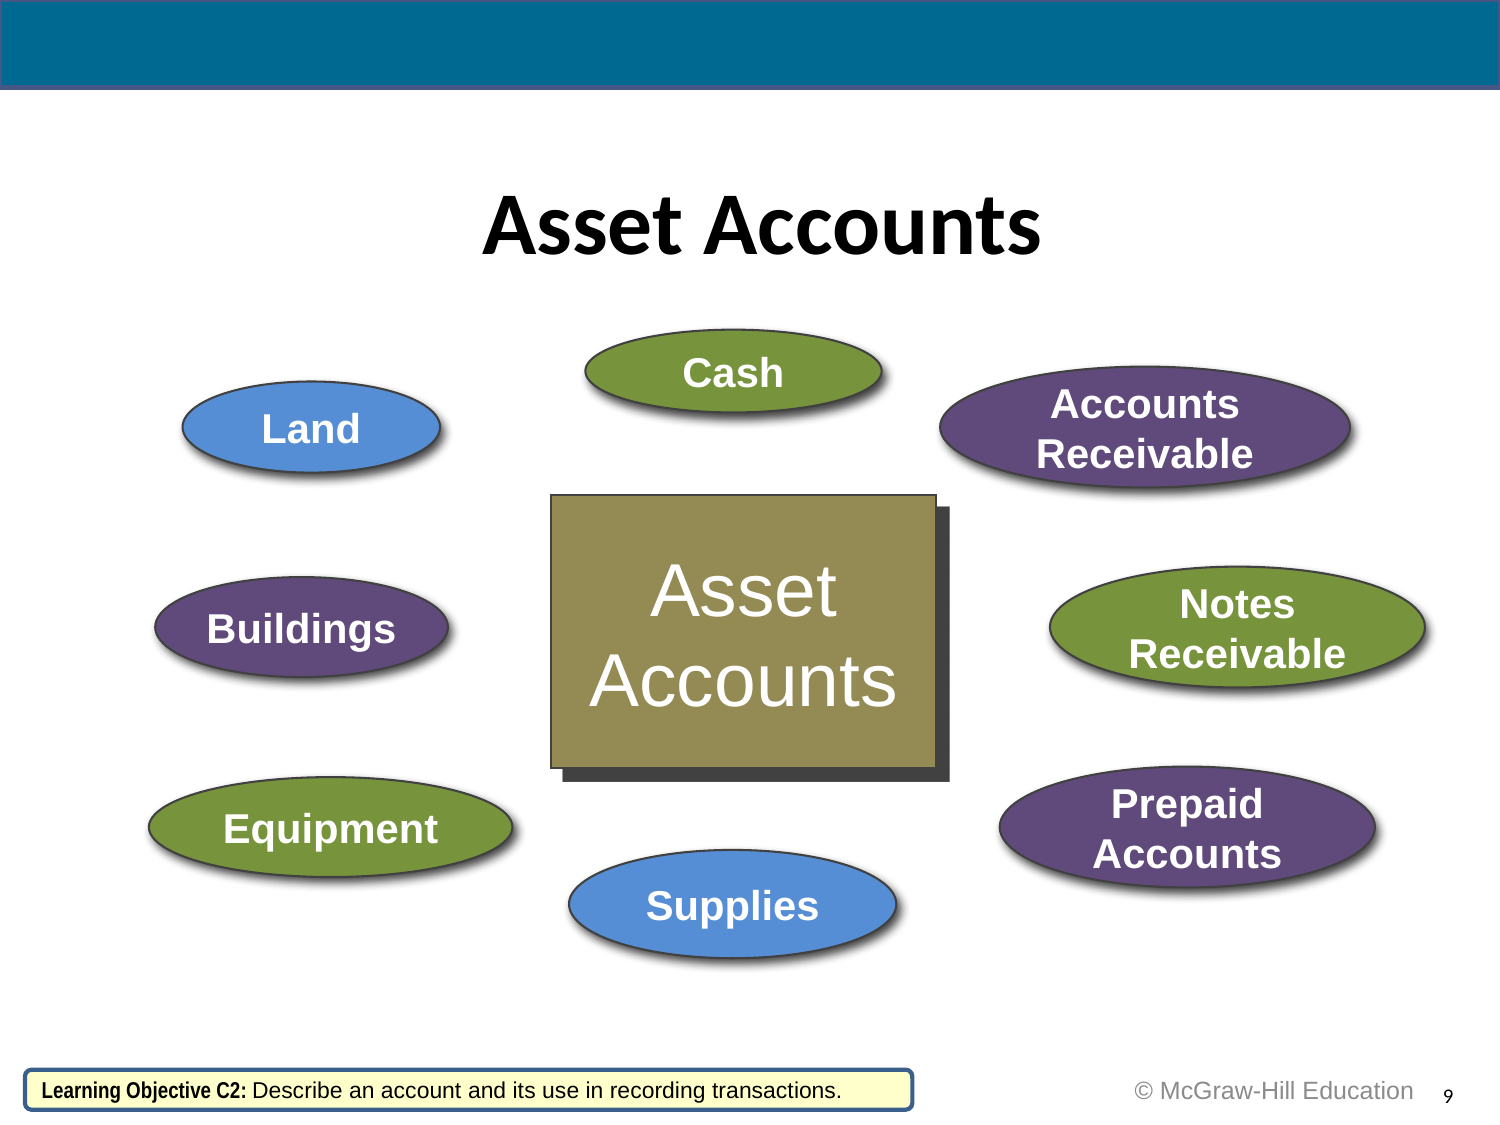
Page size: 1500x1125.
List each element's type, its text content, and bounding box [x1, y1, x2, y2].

text_box [0, 0, 1500, 88]
text_box Accounts Receivable [940, 366, 1351, 488]
text_box Supplies [568, 849, 897, 959]
text_box Equipment [148, 777, 513, 878]
title Asset Accounts [62, 125, 1463, 313]
text_box Prepaid Accounts [999, 766, 1375, 888]
text_box Land [182, 381, 441, 473]
text_box Notes Receivable [1049, 566, 1425, 688]
text_box Cash [585, 329, 882, 413]
text_box Buildings [155, 577, 448, 678]
text_box Learning Objective C2: Describe an account and its use in recording transactions. [24, 1069, 913, 1110]
text_box © McGraw-Hill Education [1112, 1067, 1468, 1105]
text_box Asset Accounts [550, 494, 937, 768]
